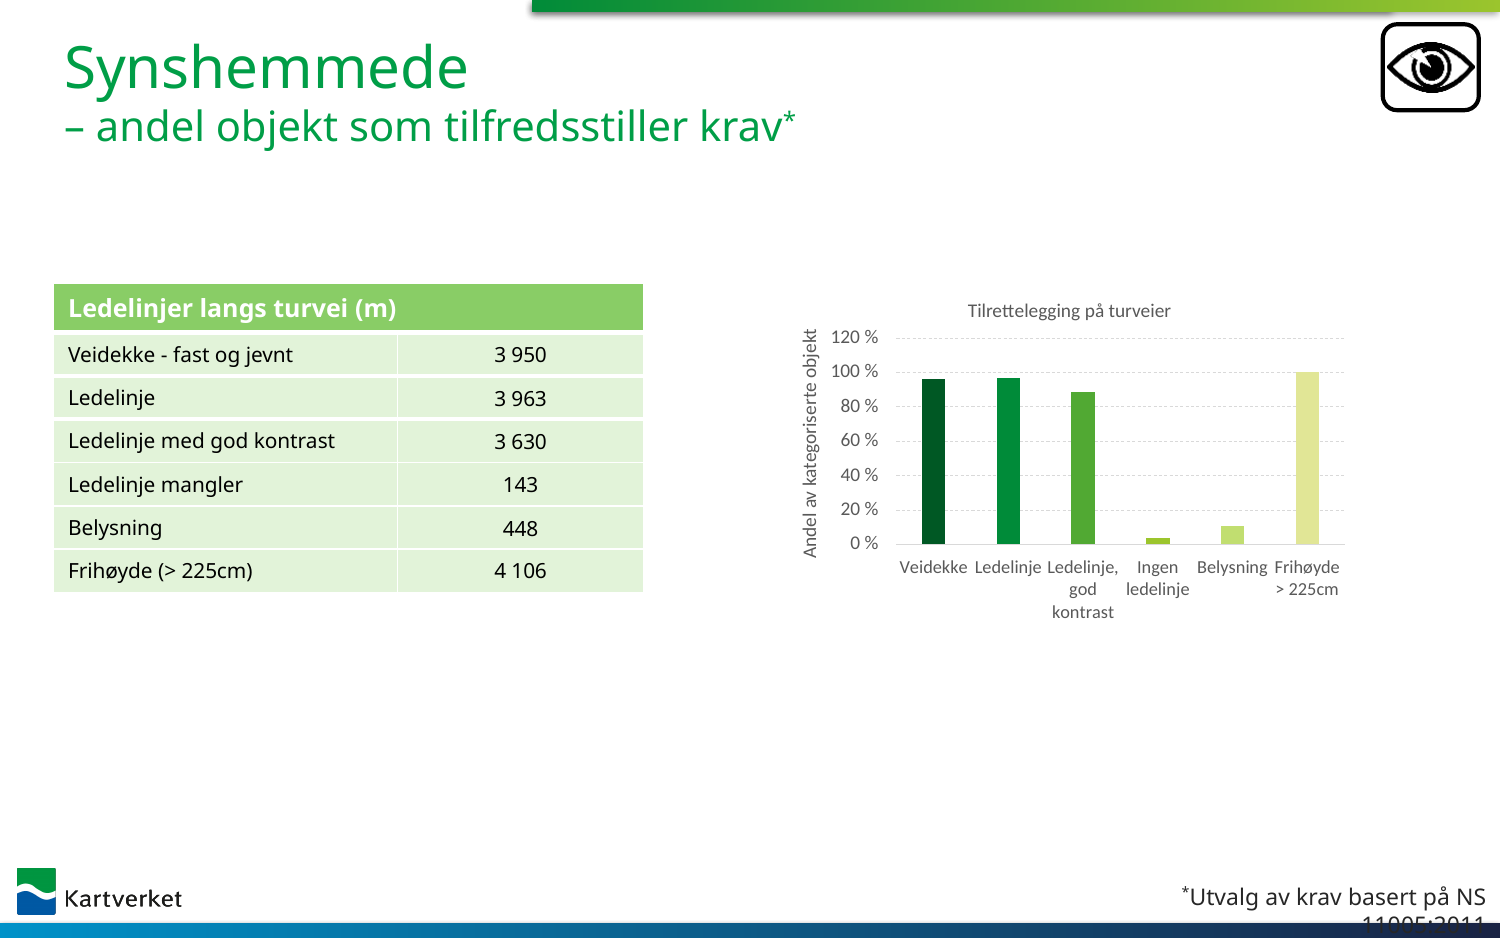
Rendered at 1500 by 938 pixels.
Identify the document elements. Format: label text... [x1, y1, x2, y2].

table_cell Frihøyde (> 225cm) [54, 550, 397, 592]
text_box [1382, 24, 1480, 111]
table_cell 3 963 [398, 378, 643, 417]
table_cell Veidekke - fast og jevnt [54, 335, 397, 374]
picture [791, 291, 1348, 630]
text_box *Utvalg av krav basert på NS 11005:2011 [1068, 873, 1500, 938]
table_cell Ledelinje mangler [54, 463, 397, 505]
table_cell 3 950 [398, 335, 643, 374]
table_cell Belysning [54, 507, 397, 548]
table_cell Ledelinje med god kontrast [54, 421, 397, 462]
table_cell 3 630 [398, 421, 643, 462]
table_cell 448 [398, 507, 643, 548]
table_cell Ledelinje [54, 378, 397, 417]
text_box Synshemmede – andel objekt som tilfredsstiller krav* [49, 24, 1431, 158]
table_cell 4 106 [398, 550, 643, 592]
table_header Ledelinjer langs turvei (m) [54, 284, 643, 330]
table_cell 143 [398, 463, 643, 505]
